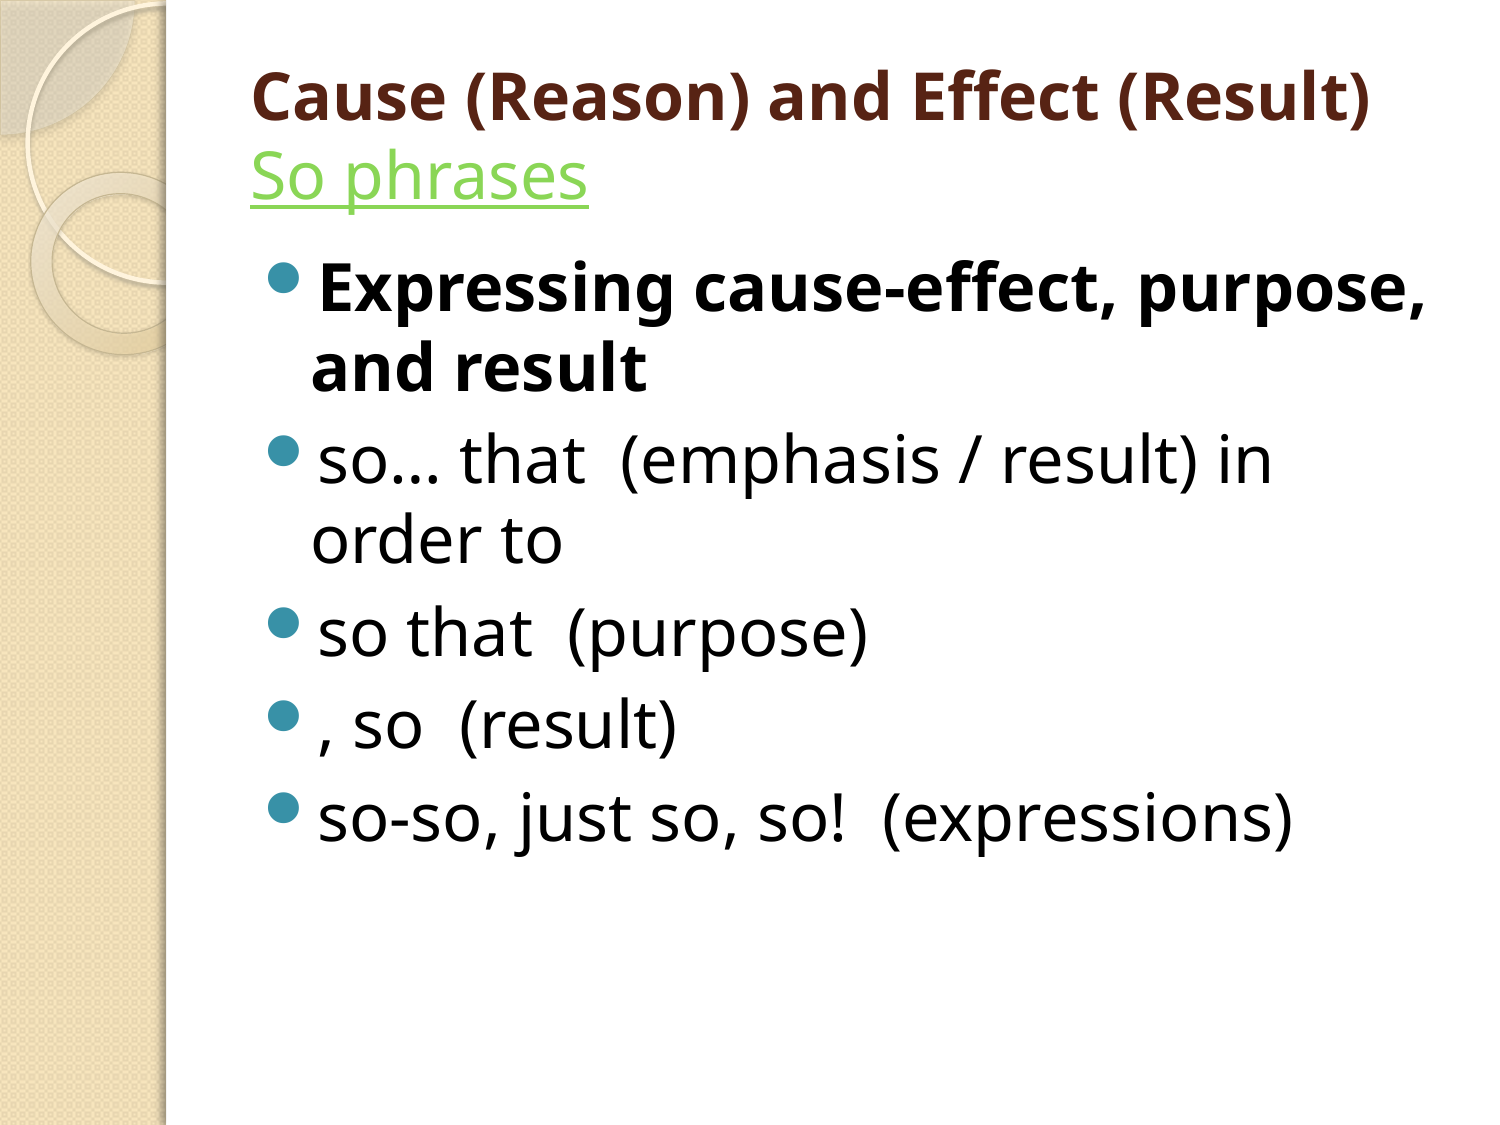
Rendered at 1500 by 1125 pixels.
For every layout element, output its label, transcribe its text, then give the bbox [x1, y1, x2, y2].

title Cause (Reason) and Effect (Result) So phrases [235, 45, 1466, 233]
list Expressing cause-effect, purpose, and result so… that (emphasis / result) in order to so that (purpose) , so (result) so-so, just so, so! (expressions) [235, 237, 1466, 1025]
